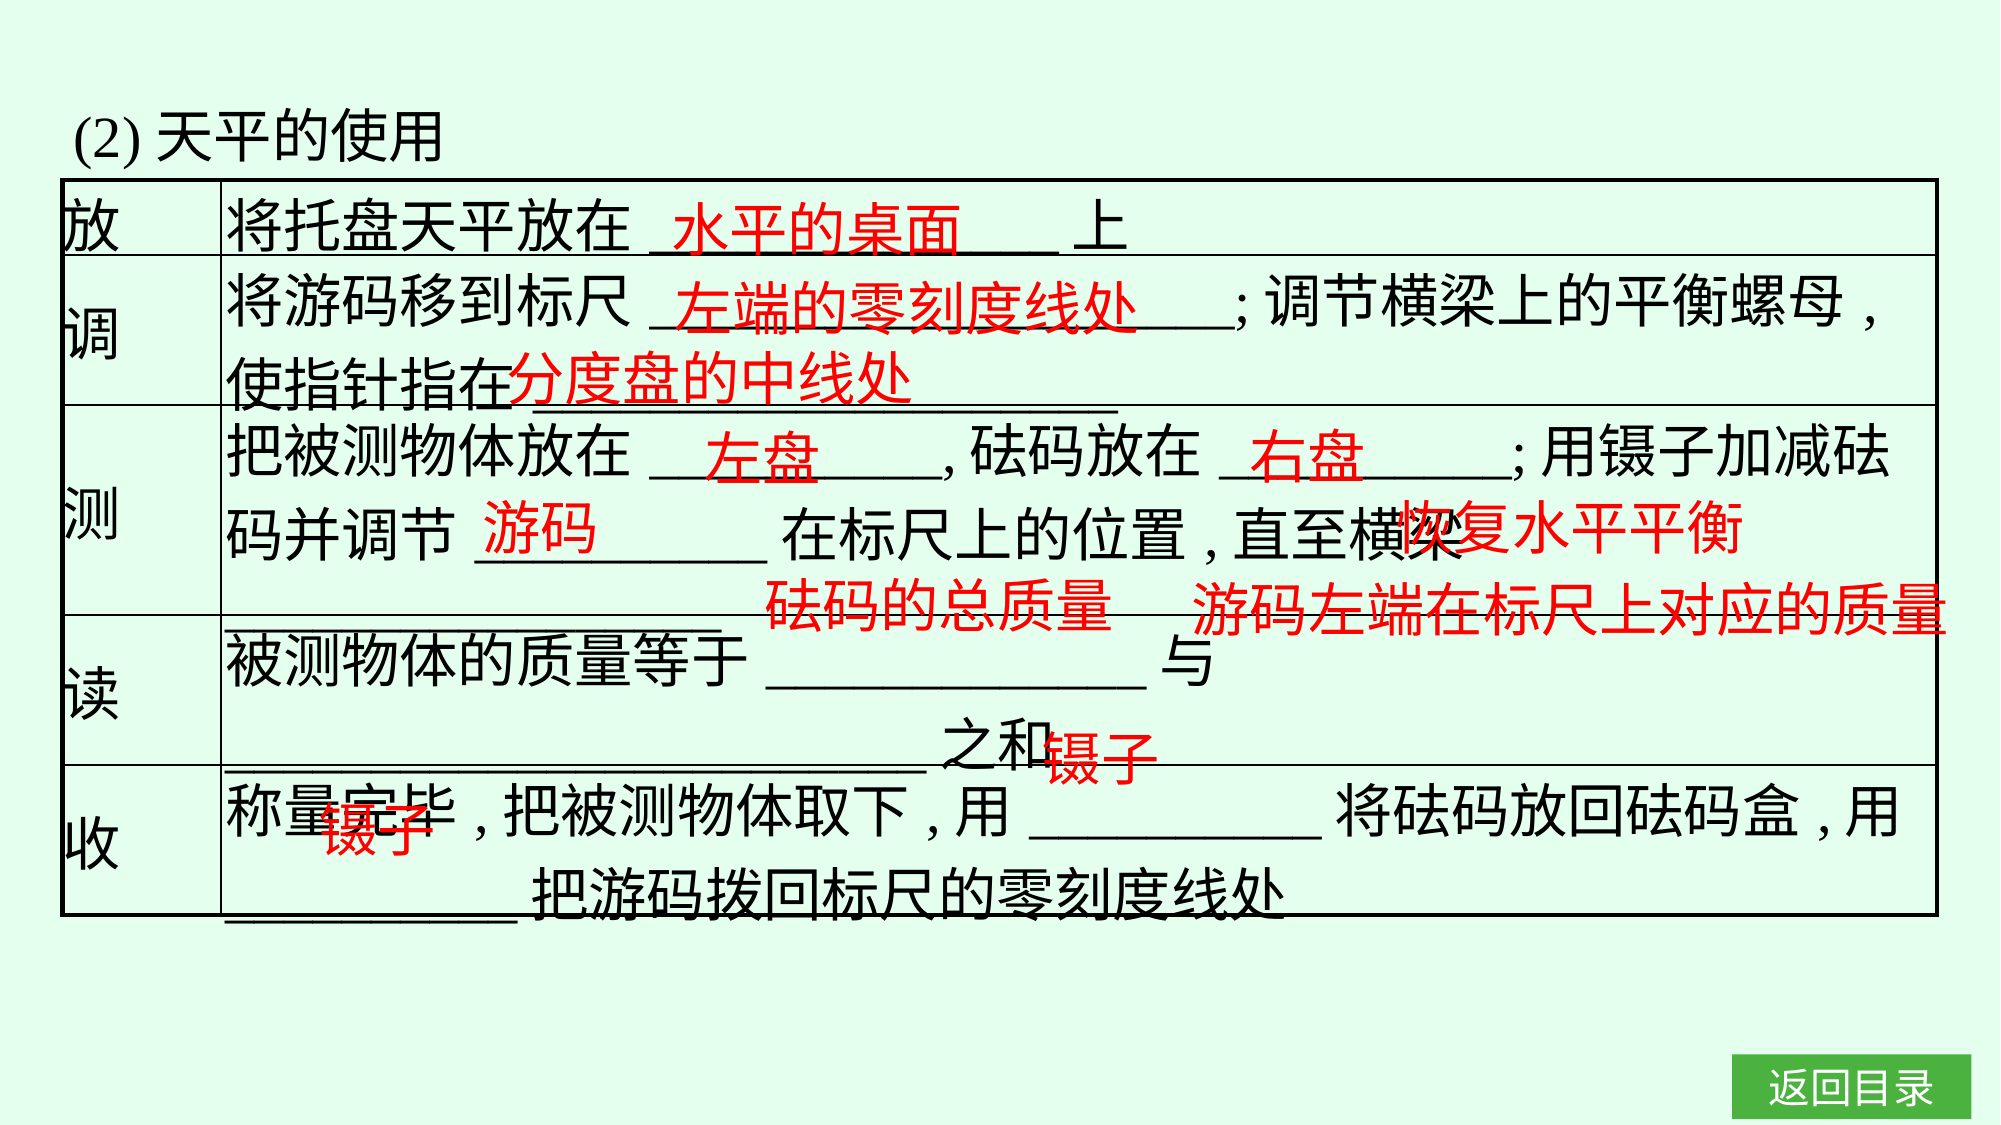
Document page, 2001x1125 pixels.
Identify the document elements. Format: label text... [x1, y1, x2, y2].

table_cell 把被测物体放在__________,砝码放在__________;用镊子加减砝码并调节__________在标尺上的位置,直至横梁_________________ [222, 406, 1380, 614]
table_cell 收 [65, 766, 220, 913]
table_cell 称量完毕,把被测物体取下,用__________将砝码放回砝码盒,用__________把游码拨回标尺的零刻度线处 [222, 766, 1935, 913]
text_box 分度盘的中线处 [491, 313, 943, 420]
table_cell 读 [65, 616, 220, 764]
text_box 游码左端在标尺上对应的质量 [1177, 544, 1978, 651]
text_box 镊子 [304, 764, 464, 871]
table_cell 测 [65, 406, 220, 614]
table_header 将托盘天平放在______________上 [222, 182, 656, 254]
text_box 左端的零刻度线处 [659, 244, 1169, 350]
text_box 游码 [467, 463, 627, 569]
table_header 将托盘天平放在______________上 [991, 182, 1935, 254]
table_cell 将游码移到标尺____________________;调节横梁上的平衡螺母,使指针指在____________________ [943, 256, 1935, 404]
table_cell 调 [65, 256, 220, 404]
table_cell 被测物体的质量等于_____________与________________________之和 [222, 616, 1935, 764]
text_box 恢复水平平衡 [1380, 463, 1774, 544]
text_box 水平的桌面 [656, 164, 991, 271]
table_cell 将游码移到标尺____________________;调节横梁上的平衡螺母,使指针指在____________________ [222, 256, 659, 404]
text_box 镊子 [1028, 693, 1188, 800]
table_header 放 [65, 182, 220, 254]
text_box 右盘 [1234, 392, 1395, 499]
text_box 左盘 [690, 393, 850, 500]
table_cell 把被测物体放在__________,砝码放在__________;用镊子加减砝码并调节__________在标尺上的位置,直至横梁_________________ [1395, 406, 1935, 544]
text_box 砝码的总质量 [749, 541, 1142, 647]
text_box (2)天平的使用 [58, 71, 475, 177]
